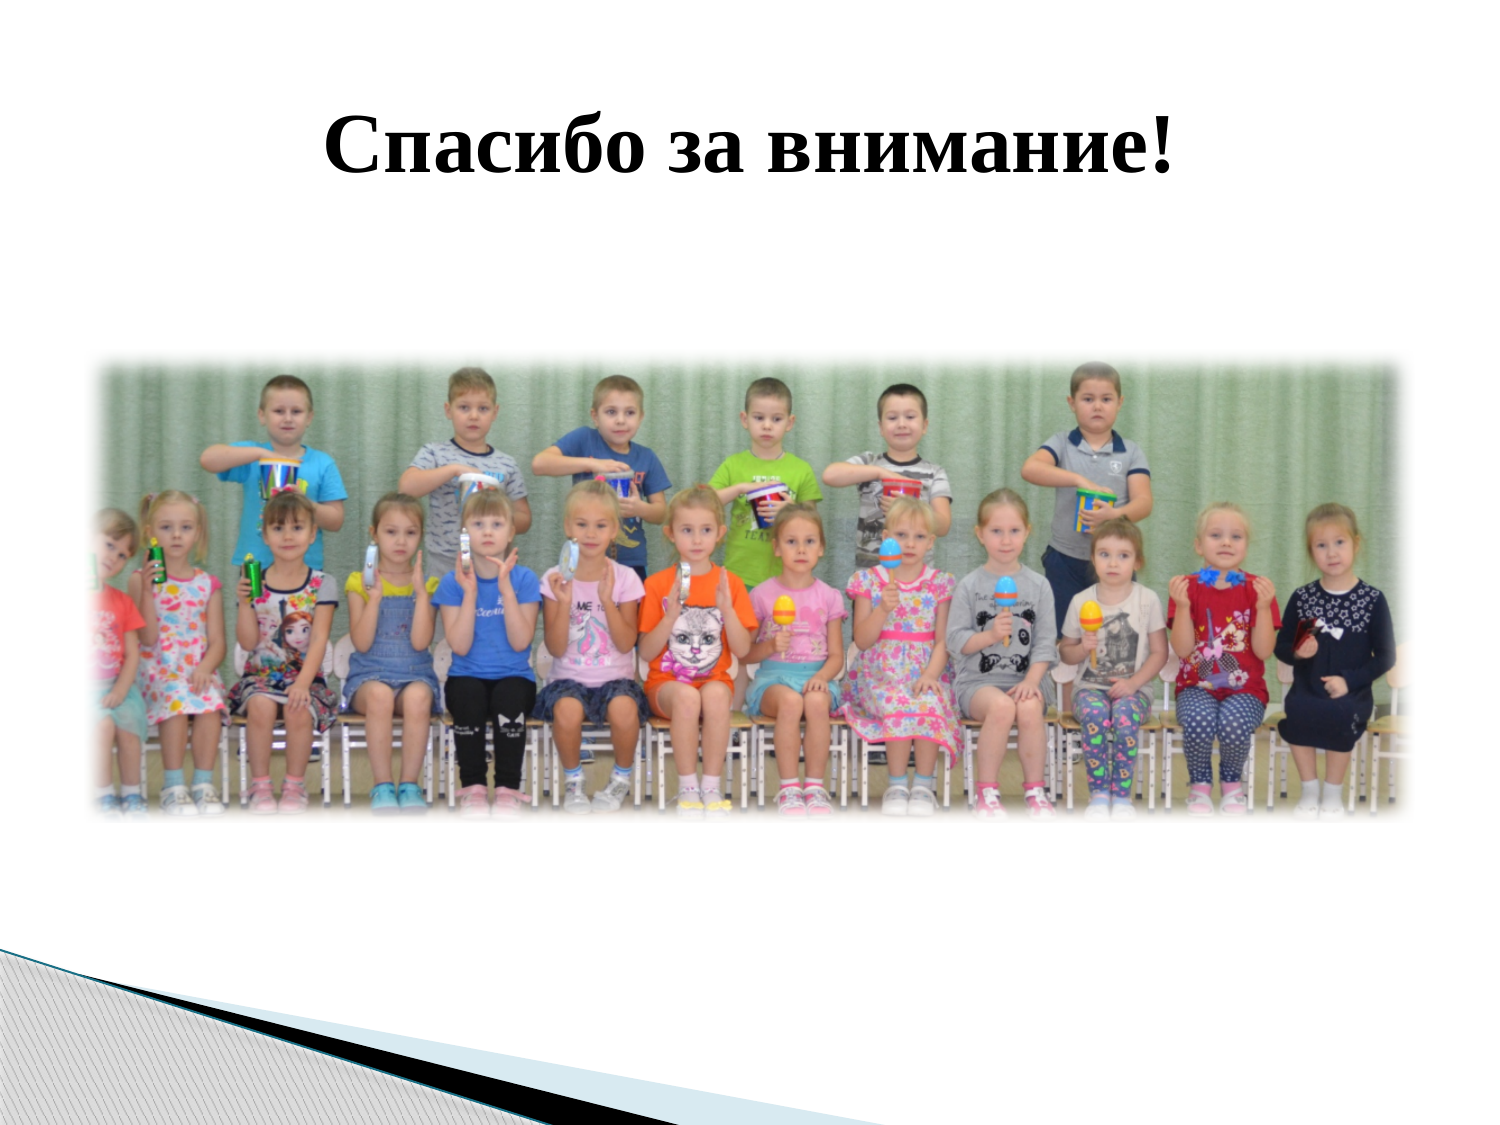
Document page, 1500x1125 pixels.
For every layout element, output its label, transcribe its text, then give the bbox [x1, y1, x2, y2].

title Спасибо за внимание! [75, 45, 1425, 233]
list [84, 349, 1416, 823]
